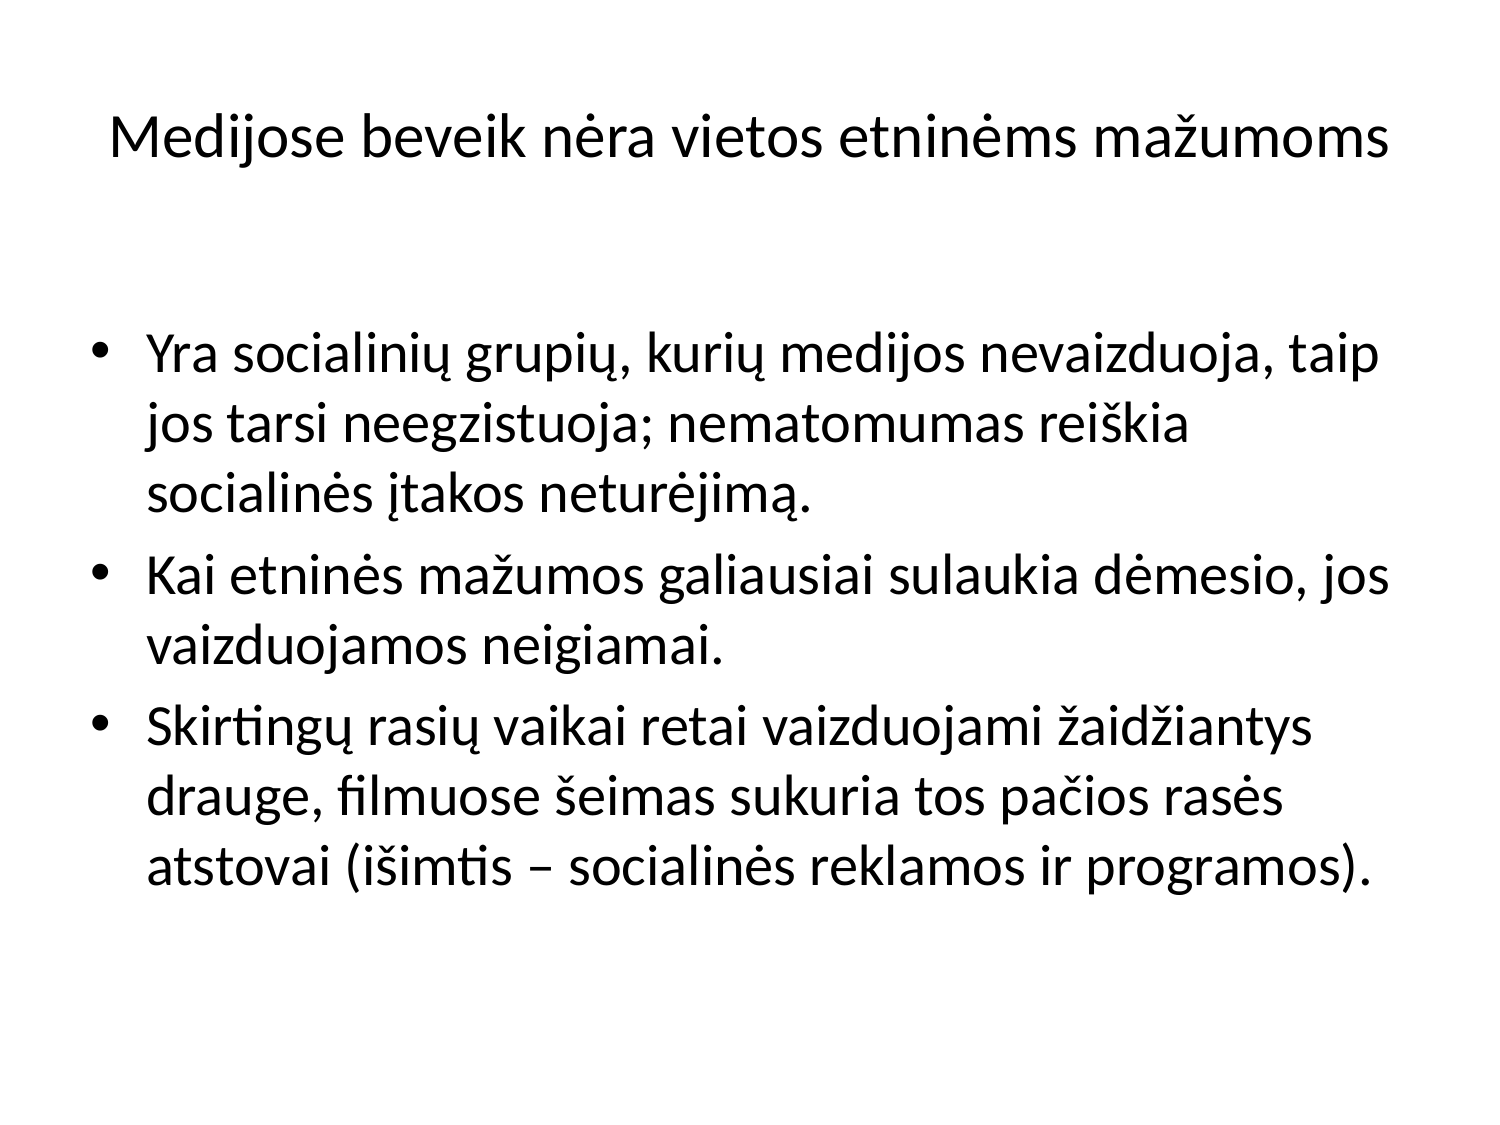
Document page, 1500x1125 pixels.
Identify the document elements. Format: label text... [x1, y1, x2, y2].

title Medijose beveik nėra vietos etninėms mažumoms [75, 76, 1425, 264]
list Yra socialinių grupių, kurių medijos nevaizduoja, taip jos tarsi neegzistuoja; nematomumas reiškia socialinės įtakos neturėjimą. Kai etninės mažumos galiausiai sulaukia dėmesio, jos vaizduojamos neigiamai. Skirtingų rasių vaikai retai vaizduojami žaidžiantys drauge, filmuose šeimas sukuria tos pačios rasės atstovai (išimtis – socialinės reklamos ir programos). [75, 307, 1425, 1060]
